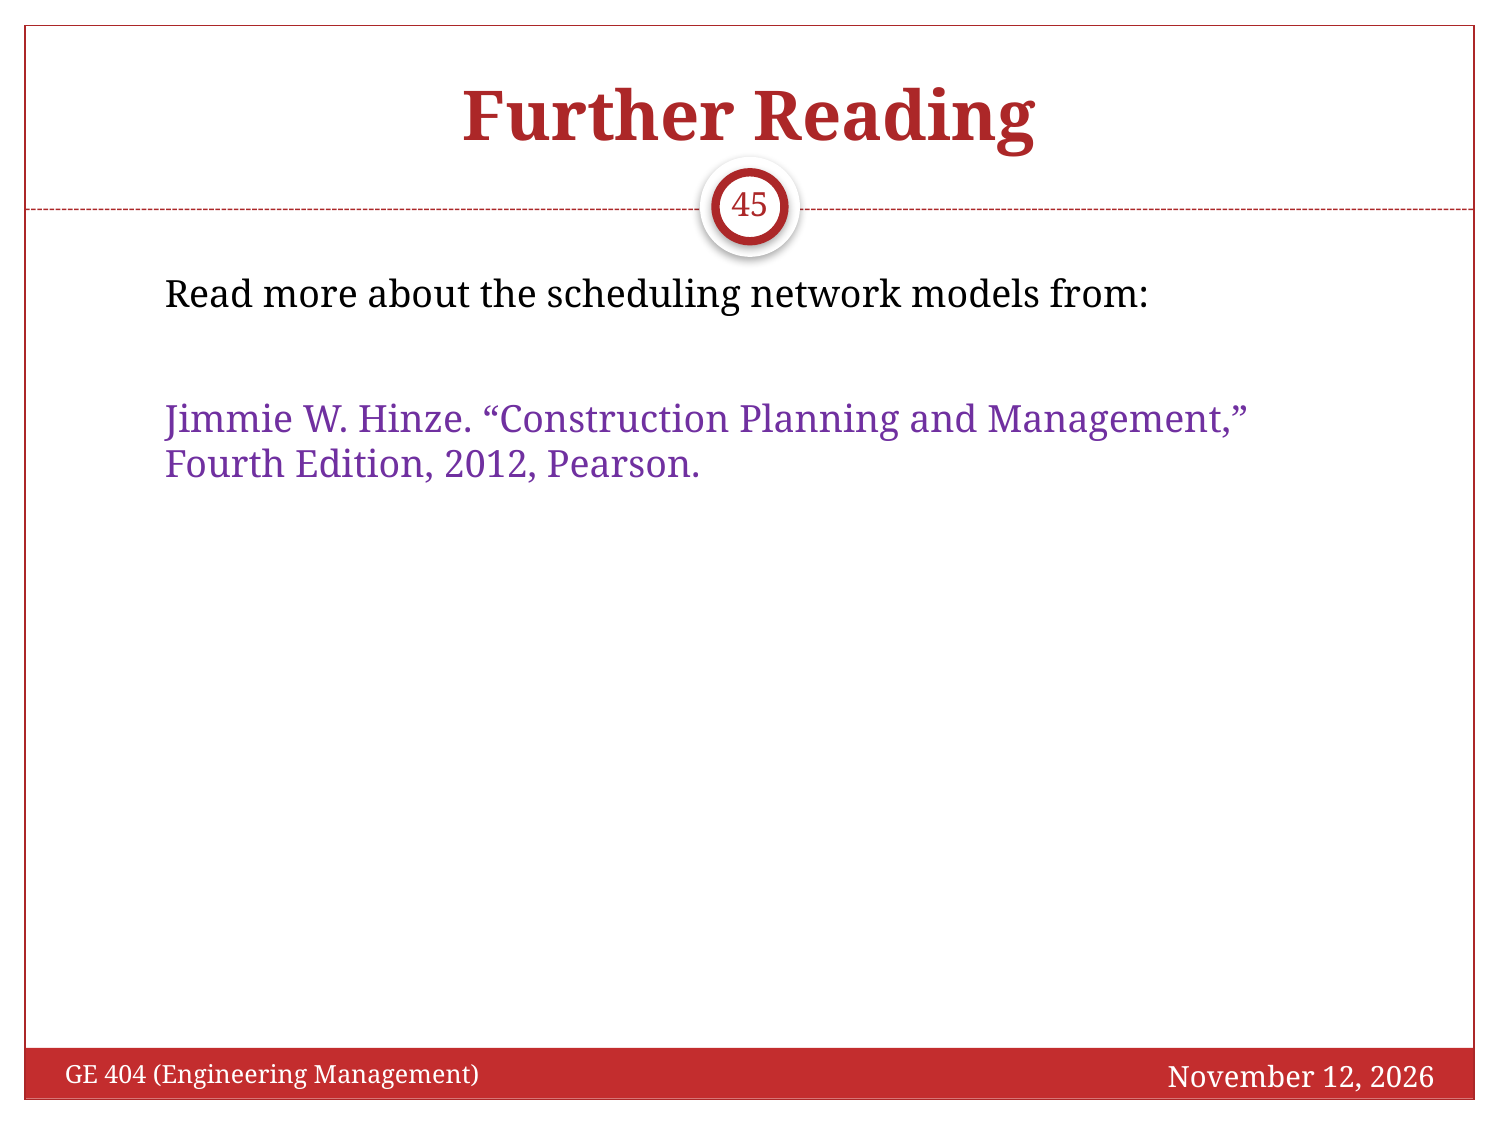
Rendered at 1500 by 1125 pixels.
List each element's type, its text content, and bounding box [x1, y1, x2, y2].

text_box Read more about the scheduling network models from: [150, 262, 1250, 323]
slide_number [950, 1050, 1450, 1111]
slide_number 45 [712, 169, 788, 243]
text_box Jimmie W. Hinze. “Construction Planning and Management,” Fourth Edition, 2012, Pearson. [150, 387, 1388, 538]
title Further Reading [49, 37, 1450, 162]
footer GE 404 (Engineering Management) [50, 1051, 850, 1112]
